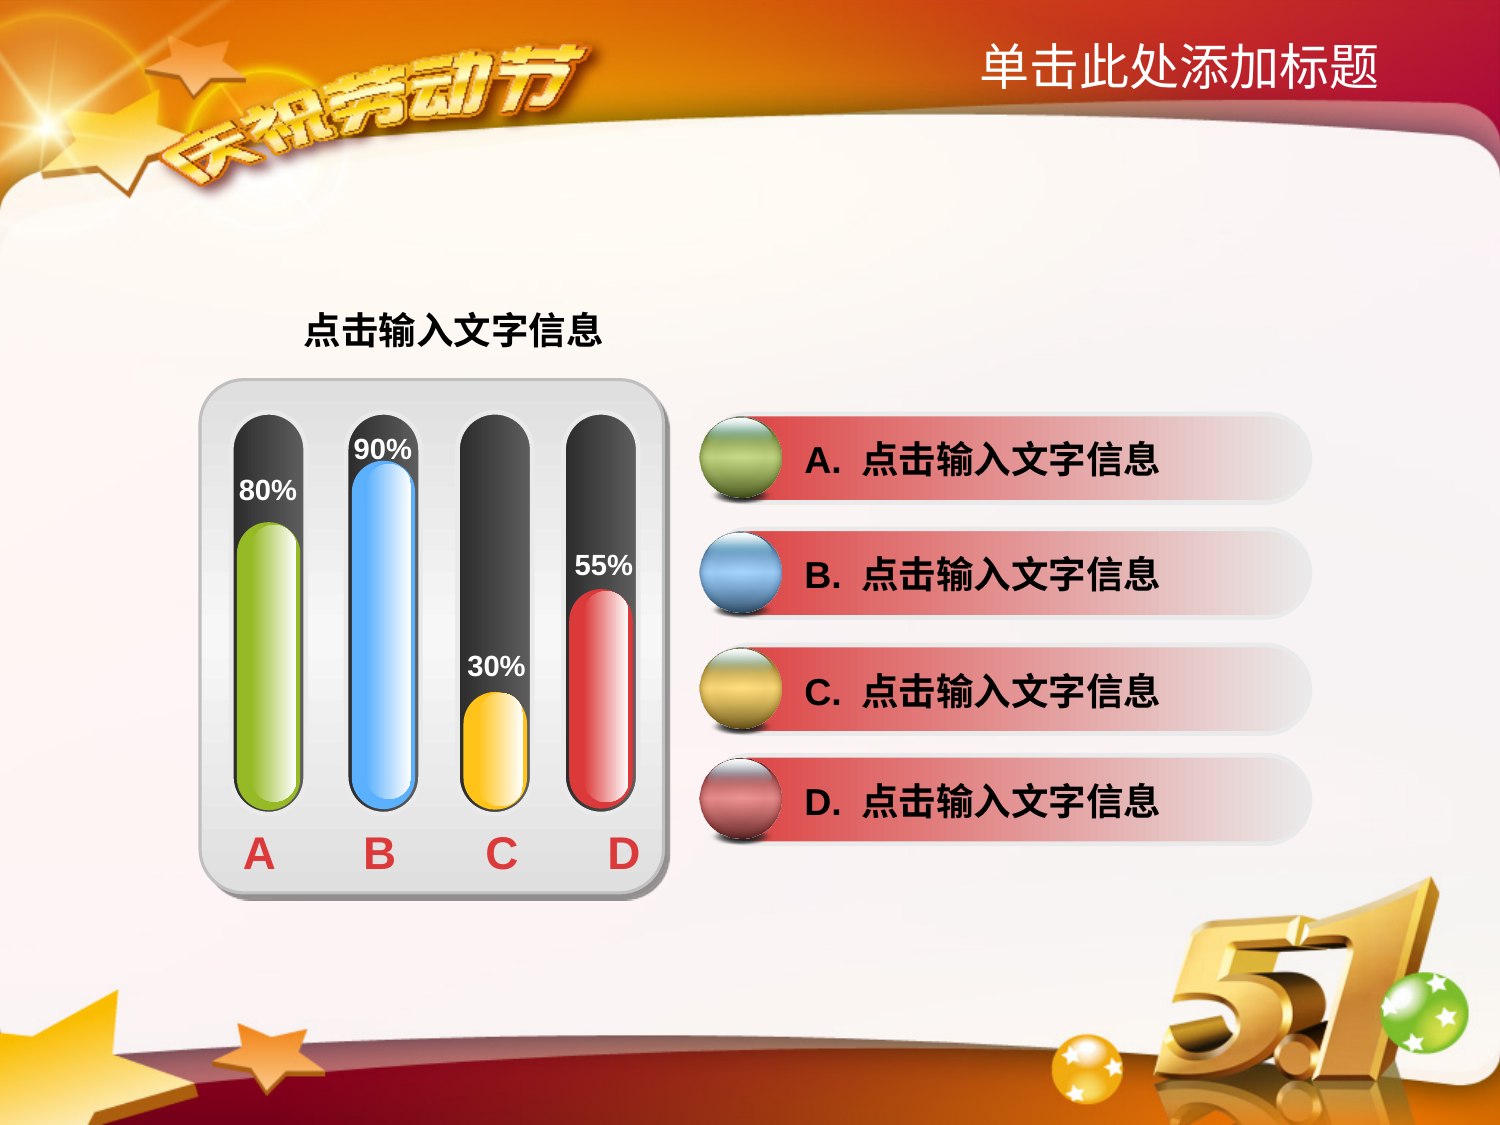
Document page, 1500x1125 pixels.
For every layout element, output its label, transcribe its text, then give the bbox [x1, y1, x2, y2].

text_box 单击此处添加标题 [425, 19, 1395, 113]
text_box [698, 757, 782, 846]
text_box [740, 528, 1310, 618]
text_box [698, 416, 782, 505]
text_box [563, 412, 639, 538]
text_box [568, 588, 633, 809]
picture [0, 0, 1500, 1125]
text_box [740, 413, 1310, 503]
text_box 30% [452, 640, 541, 690]
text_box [351, 460, 416, 810]
text_box [635, 589, 639, 781]
text_box 90% [339, 423, 428, 473]
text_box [236, 521, 301, 811]
text_box [457, 690, 464, 783]
text_box [231, 412, 306, 463]
text_box A B C D [228, 816, 711, 886]
text_box D. 点击输入文字信息 [789, 770, 1177, 831]
text_box 点击输入文字信息 [288, 299, 791, 360]
text_box B. 点击输入文字信息 [789, 543, 1177, 604]
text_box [698, 647, 782, 736]
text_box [698, 531, 782, 620]
text_box 80% [223, 463, 312, 514]
text_box [741, 755, 1310, 844]
text_box [526, 690, 533, 781]
text_box [200, 379, 664, 893]
text_box [357, 412, 410, 423]
text_box [741, 645, 1310, 734]
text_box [463, 691, 528, 810]
text_box 55% [559, 538, 648, 589]
text_box C. 点击输入文字信息 [789, 660, 1177, 720]
text_box [231, 514, 306, 784]
text_box [457, 412, 533, 640]
text_box A. 点击输入文字信息 [789, 429, 1177, 489]
